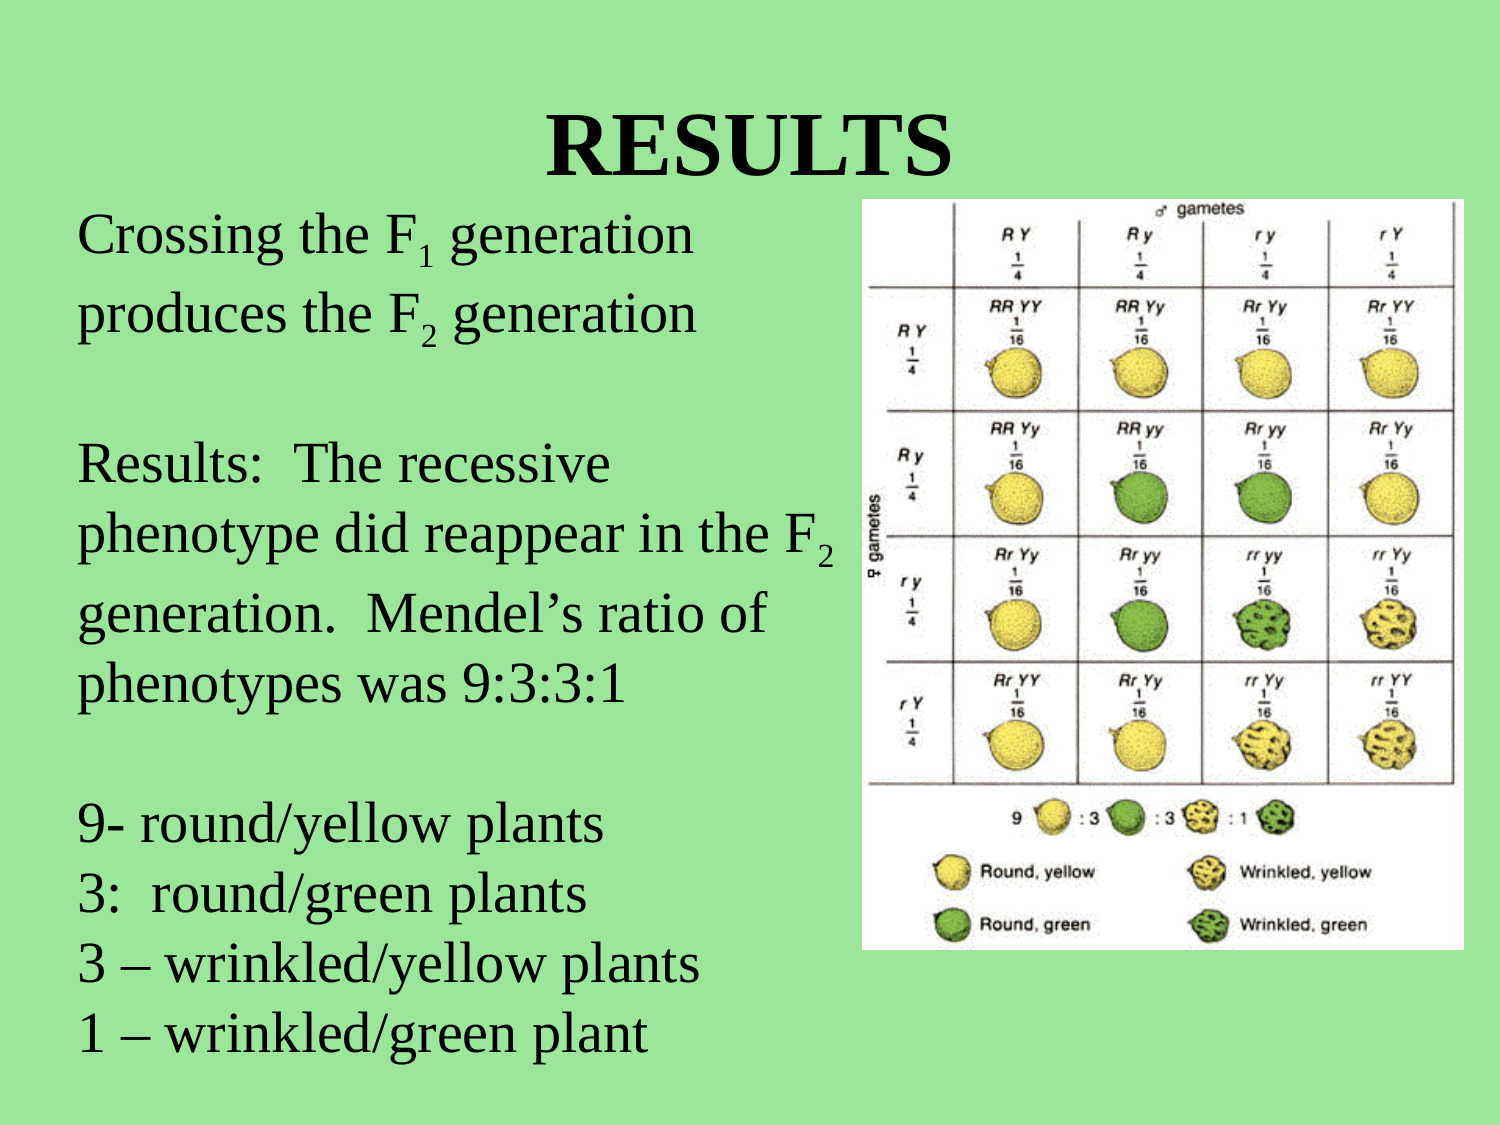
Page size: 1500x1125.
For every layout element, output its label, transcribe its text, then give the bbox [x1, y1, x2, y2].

text_box Crossing the F1 generation produces the F2 generation Results: The recessive phenotype did reappear in the F2 generation. Mendel’s ratio of phenotypes was 9:3:3:1 9- round/yellow plants 3: round/green plants 3 – wrinkled/yellow plants 1 – wrinkled/green plant [62, 187, 863, 1116]
picture [862, 199, 1465, 951]
title RESULTS [75, 45, 1425, 198]
